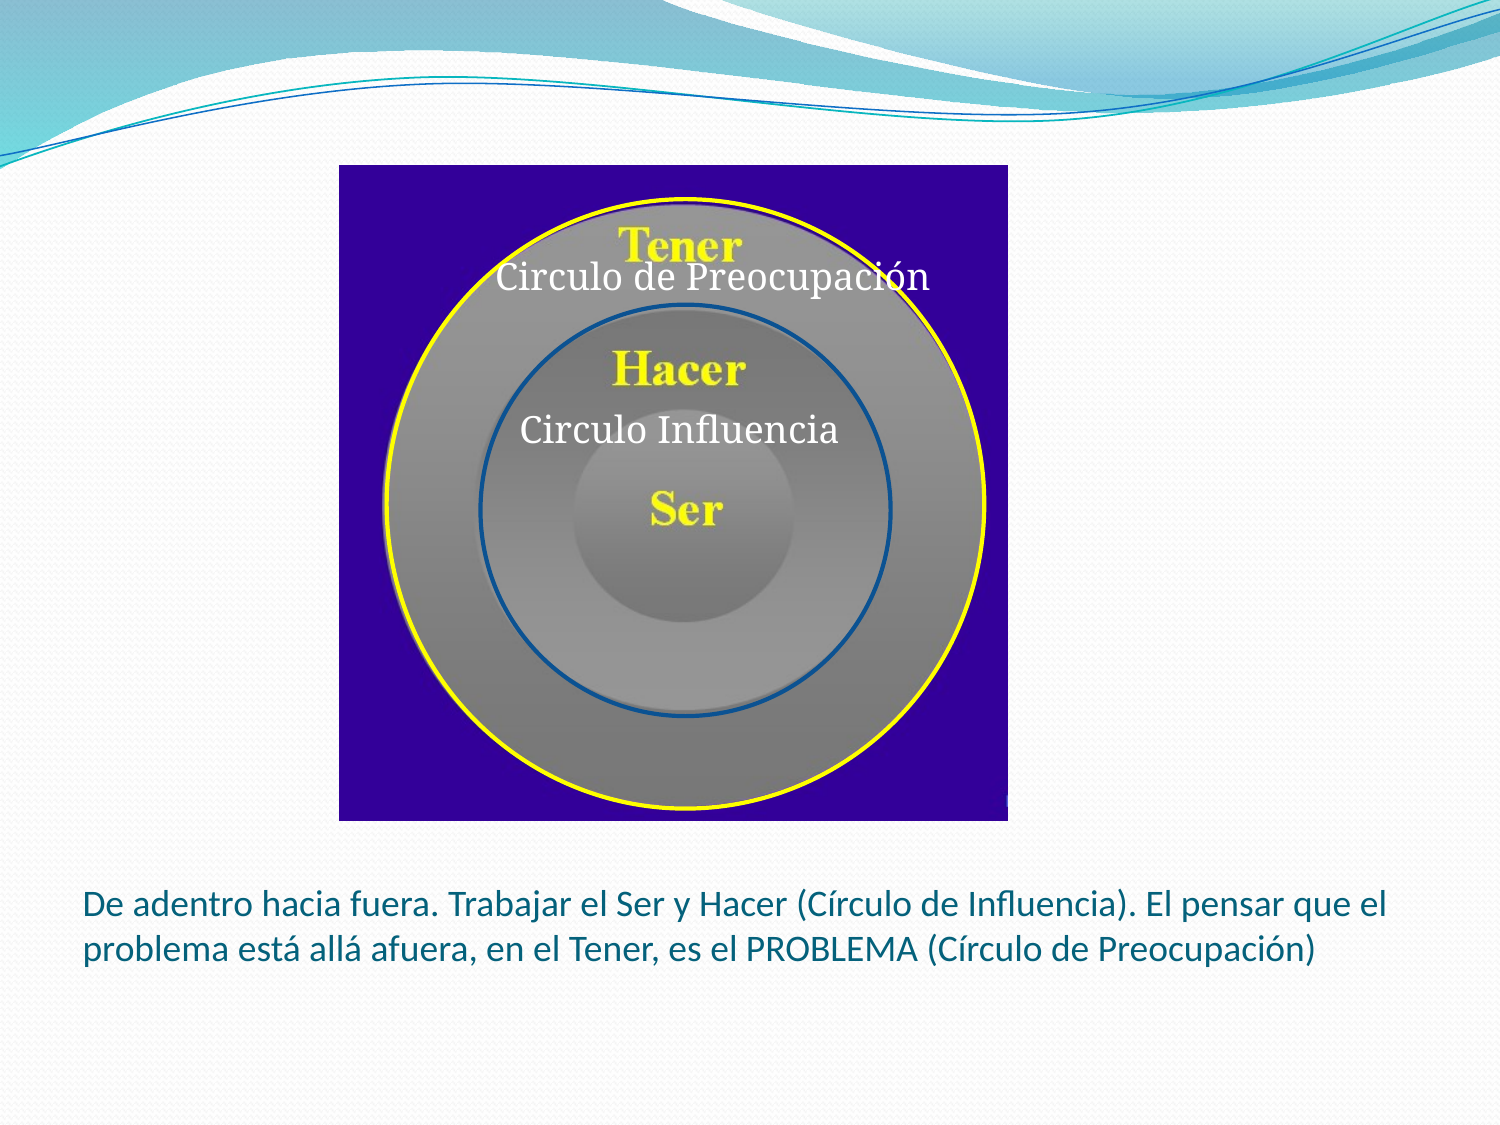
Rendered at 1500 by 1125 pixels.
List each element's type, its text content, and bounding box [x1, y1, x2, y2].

picture [338, 165, 1008, 821]
title Matriz de Administración de actividades en el Tiempo [331, 796, 1014, 833]
title De adentro hacia fuera. Trabajar el Ser y Hacer (Círculo de Influencia). El pensar que el problema está allá afuera, en el Tener, es el PROBLEMA (Círculo de Preocupación) [82, 796, 1426, 970]
